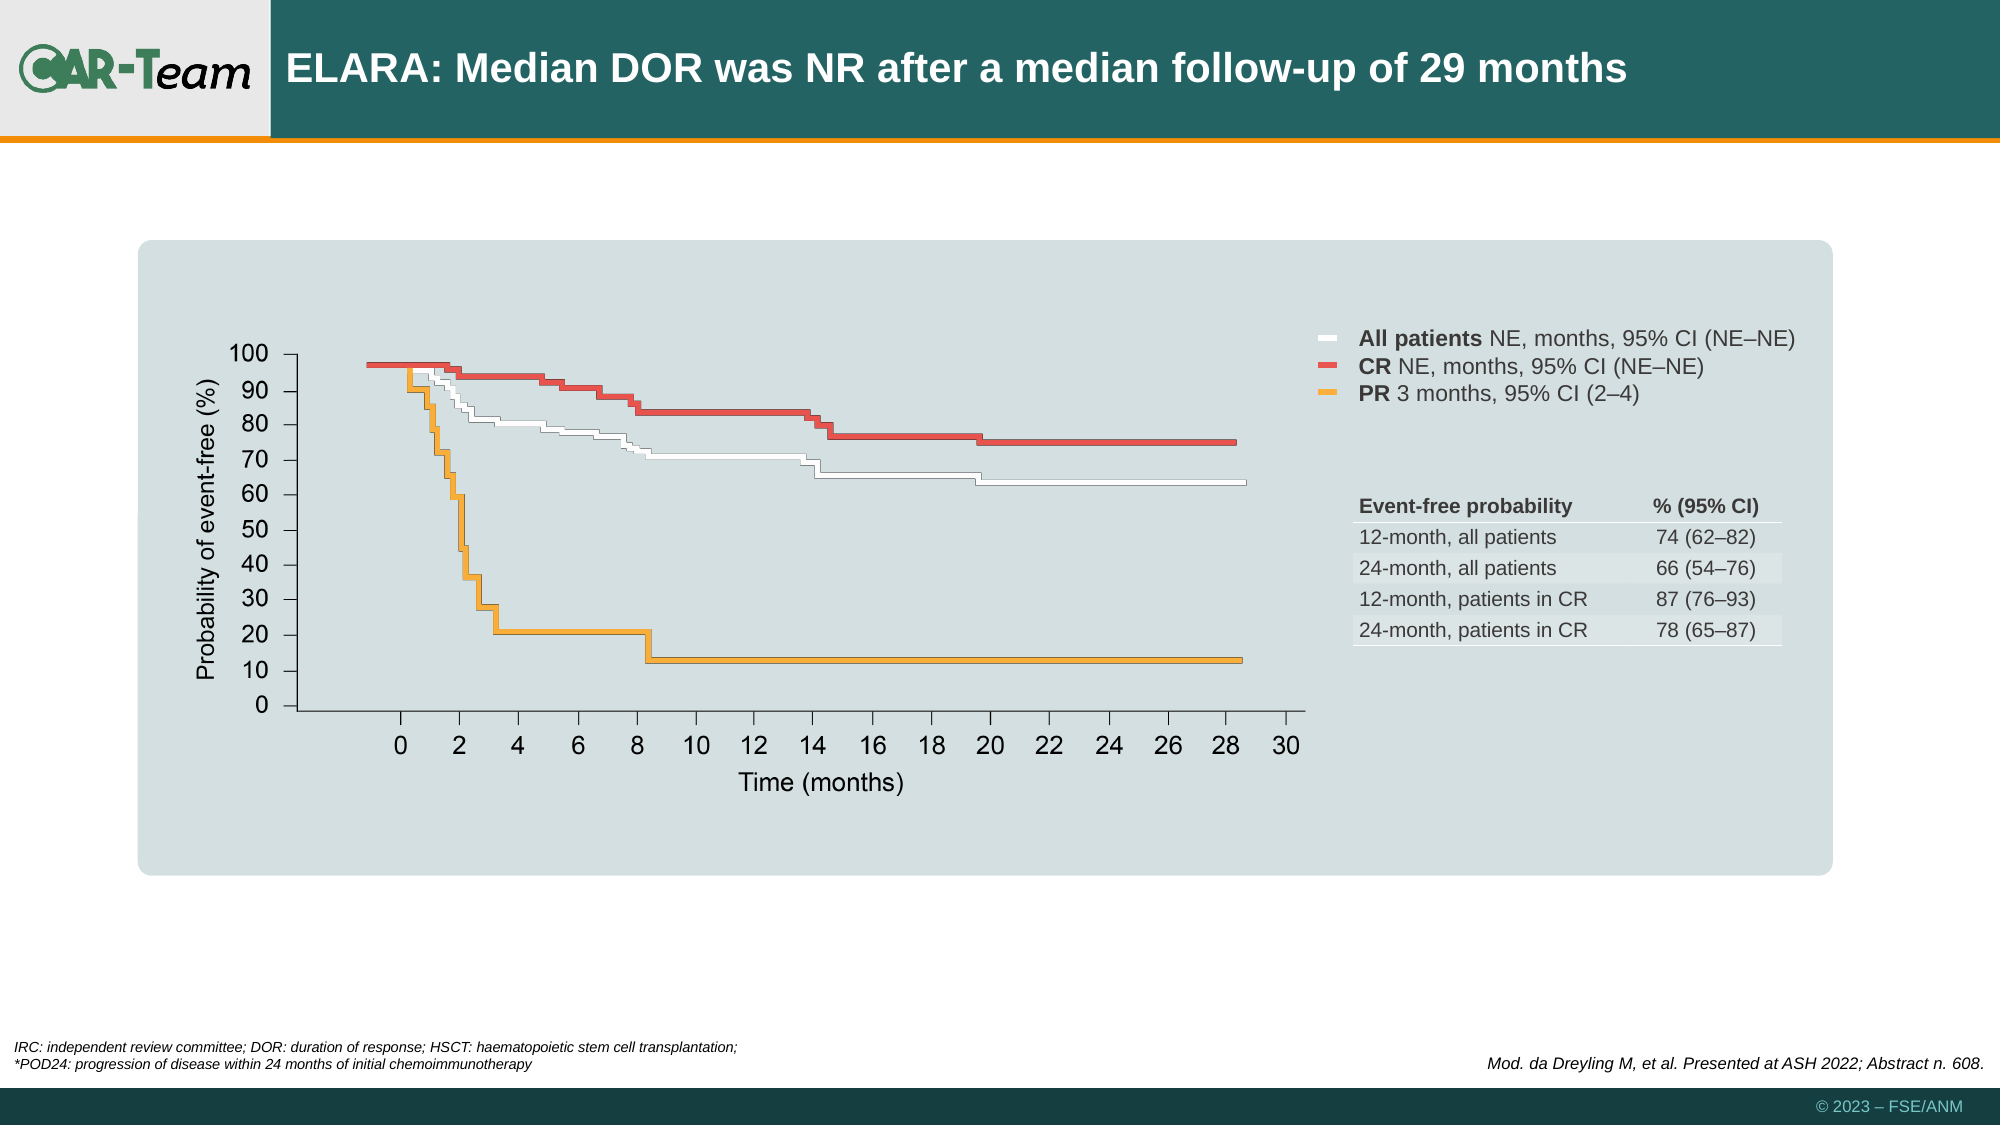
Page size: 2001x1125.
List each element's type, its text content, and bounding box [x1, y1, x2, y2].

table_cell 24-month, all patients [1353, 553, 1631, 584]
table_cell 78 (65–87) [1631, 615, 1782, 645]
table_cell 87 (76–93) [1631, 584, 1782, 615]
text_box All patients NE, months, 95% CI (NE–NE) CR NE, months, 95% CI (NE–NE) PR 3 months, 95% CI (2–4) [1343, 316, 1920, 414]
table_header Event-free probability [1353, 491, 1631, 522]
text_box IRC: independent review committee; DOR: duration of response; HSCT: haematopoietic stem cell transplantation; *POD24: progression of disease within 24 months of initial chemoimmunotherapy [0, 1030, 1005, 1080]
text_box [137, 239, 1833, 876]
table_cell 12-month, patients in CR [1353, 584, 1631, 615]
table_cell 24-month, patients in CR [1353, 615, 1631, 645]
table_cell 74 (62–82) [1631, 523, 1782, 553]
picture [163, 305, 1332, 810]
picture [19, 44, 250, 93]
table_header % (95% CI) [1631, 491, 1782, 522]
text_box Mod. da Dreyling M, et al. Presented at ASH 2022; Abstract n. 608. [1051, 1045, 2000, 1081]
table_cell 12-month, all patients [1353, 523, 1631, 553]
table_cell 66 (54–76) [1631, 553, 1782, 584]
title ELARA: Median DOR was NR after a median follow-up of 29 months [270, 0, 2000, 139]
